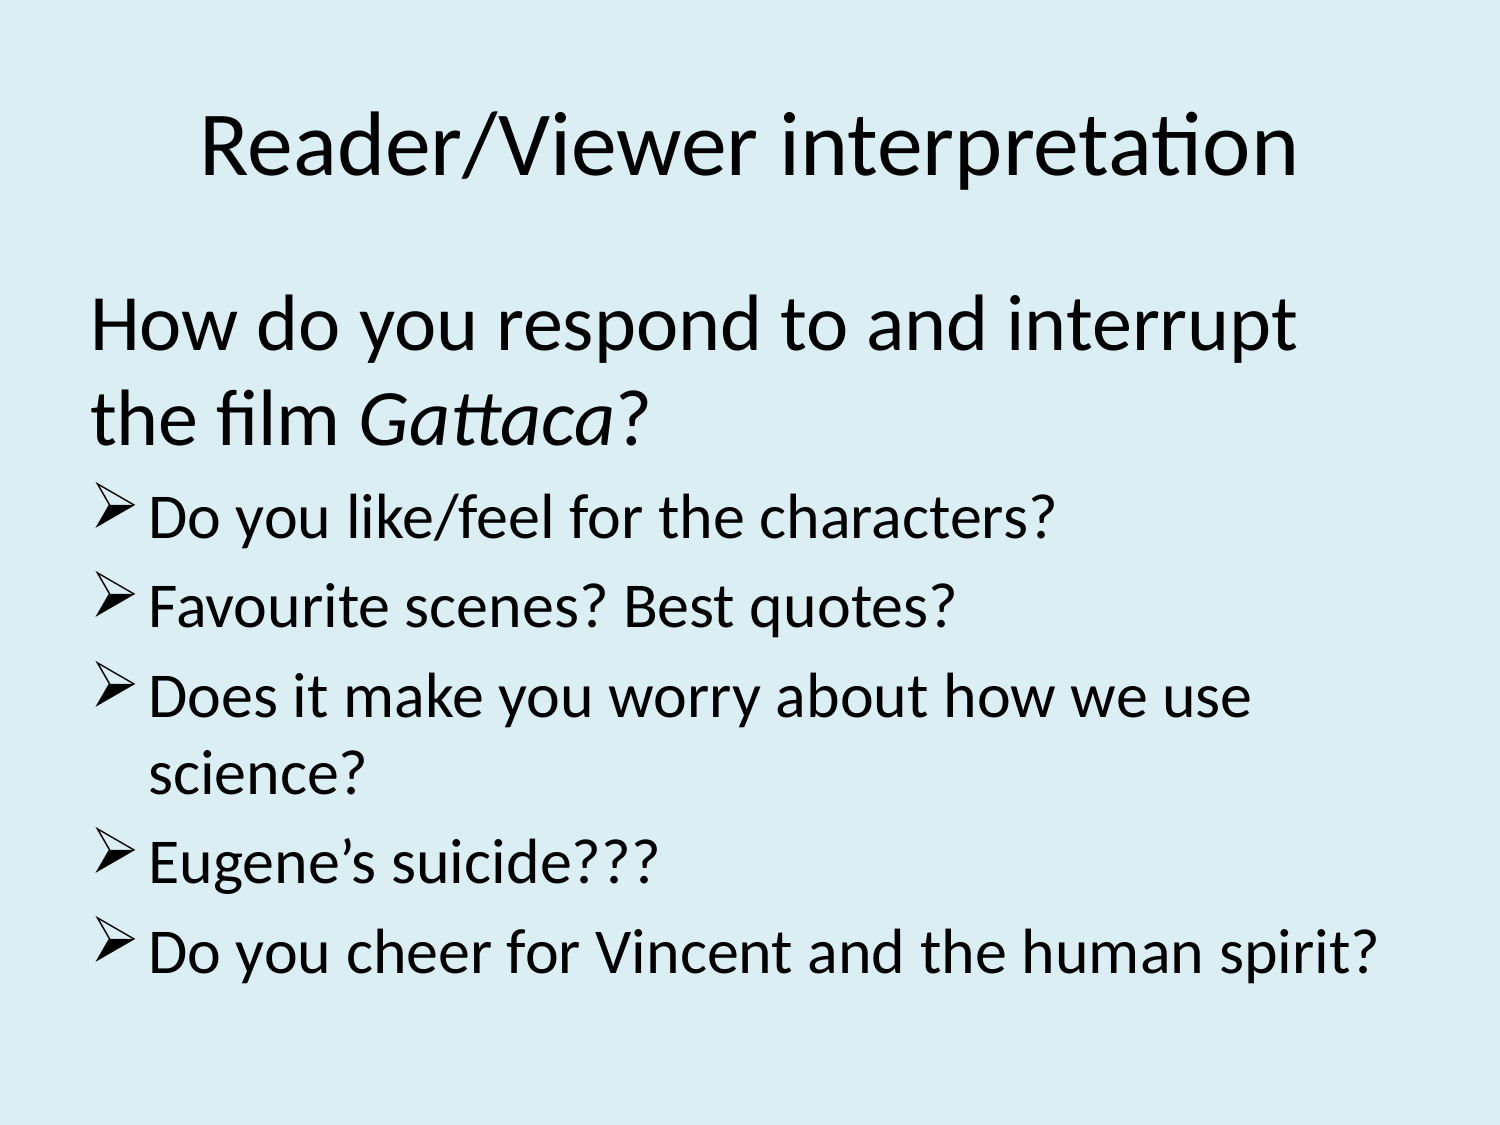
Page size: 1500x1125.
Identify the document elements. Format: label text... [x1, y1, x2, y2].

list How do you respond to and interrupt the film Gattaca? Do you like/feel for the characters? Favourite scenes? Best quotes? Does it make you worry about how we use science? Eugene’s suicide??? Do you cheer for Vincent and the human spirit? [75, 262, 1425, 1005]
title Reader/Viewer interpretation [75, 45, 1425, 233]
